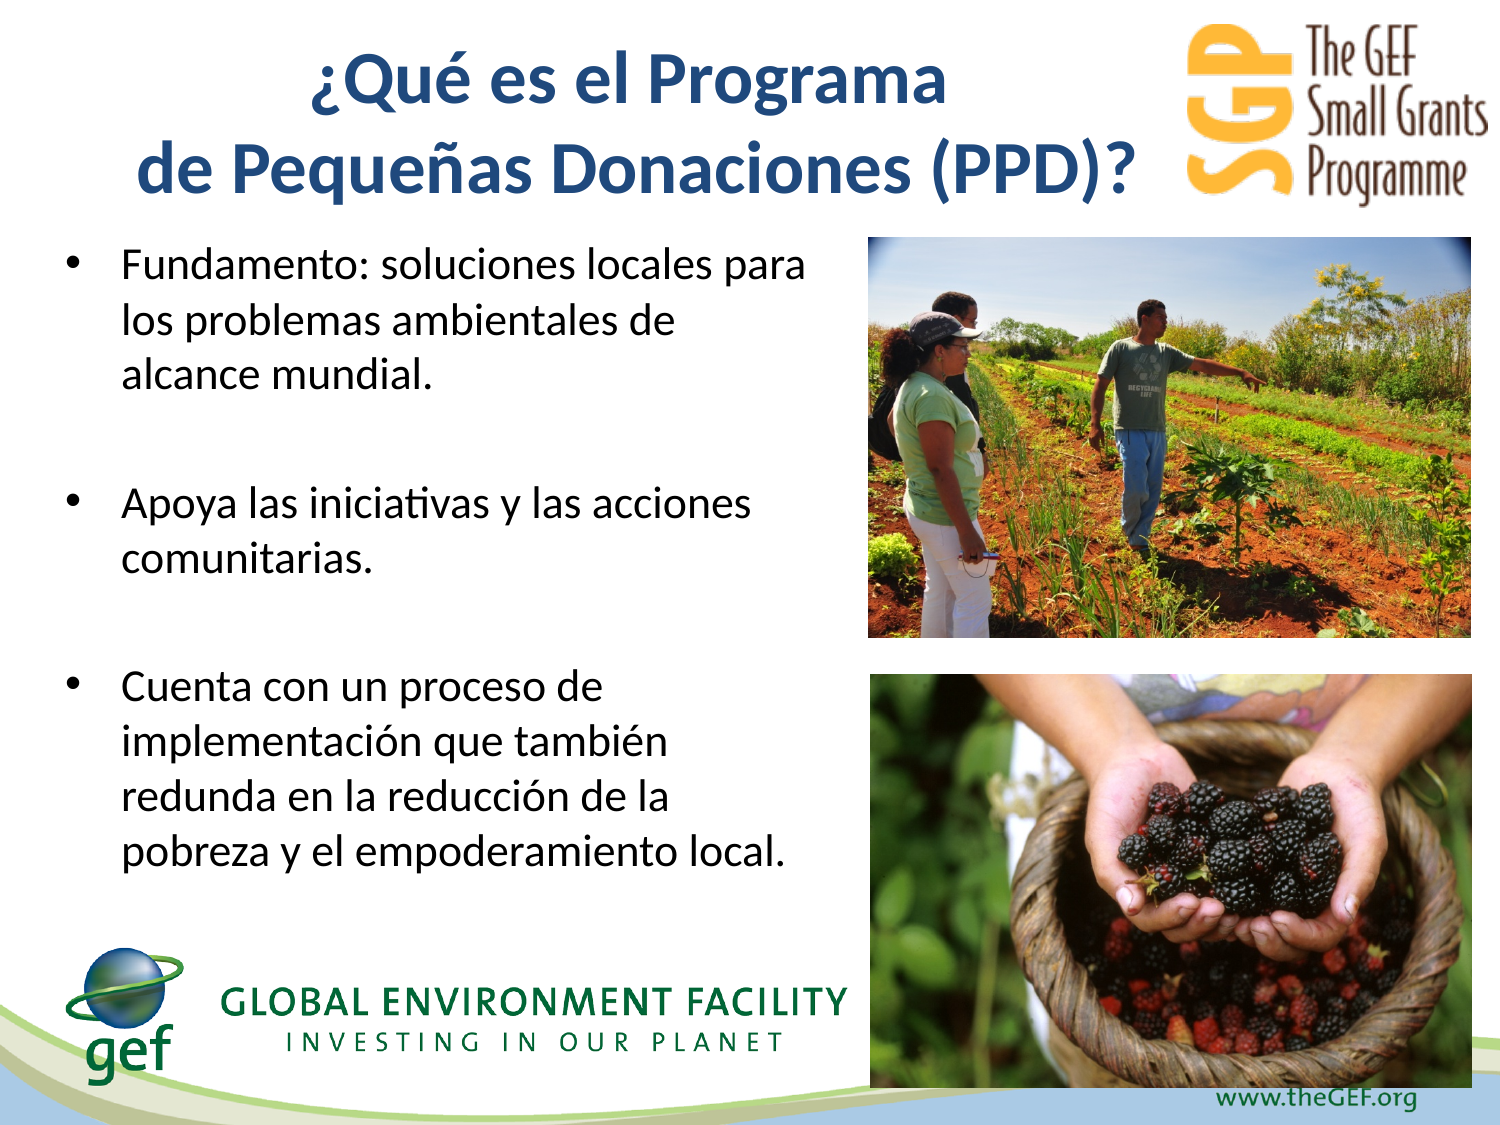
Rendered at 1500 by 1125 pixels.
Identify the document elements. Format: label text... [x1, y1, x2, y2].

list Fundamento: soluciones locales para los problemas ambientales de alcance mundial. Apoya las iniciativas y las acciones comunitarias. Cuenta con un proceso de implementación que también redunda en la reducción de la pobreza y el empoderamiento local. [50, 162, 825, 950]
picture [1187, 24, 1488, 208]
title ¿Qué es el Programa de Pequeñas Donaciones (PPD)? [0, 24, 1186, 213]
picture [868, 237, 1471, 638]
picture [0, 674, 1500, 1125]
